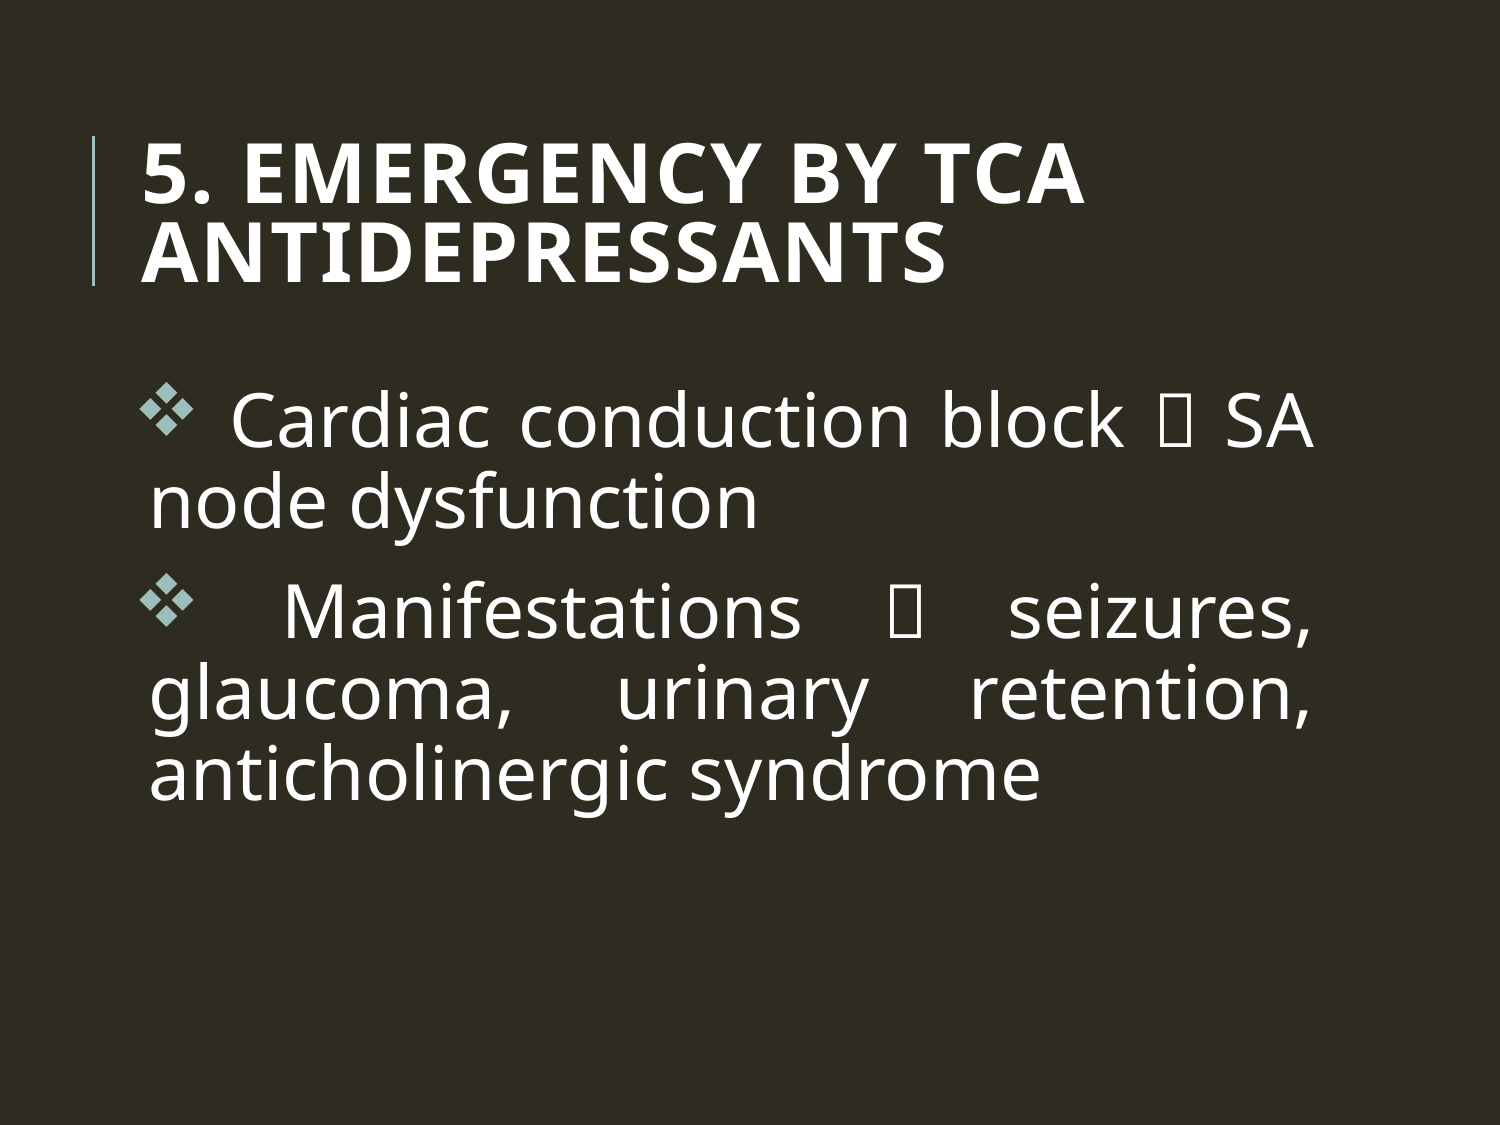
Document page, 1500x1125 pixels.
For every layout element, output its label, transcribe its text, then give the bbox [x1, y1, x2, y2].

list Cardiac conduction block  SA node dysfunction Manifestations  seizures, glaucoma, urinary retention, anticholinergic syndrome [126, 375, 1322, 1035]
title 5. Emergency by TCA ANTIDEPRESSANTS [126, 96, 1463, 342]
